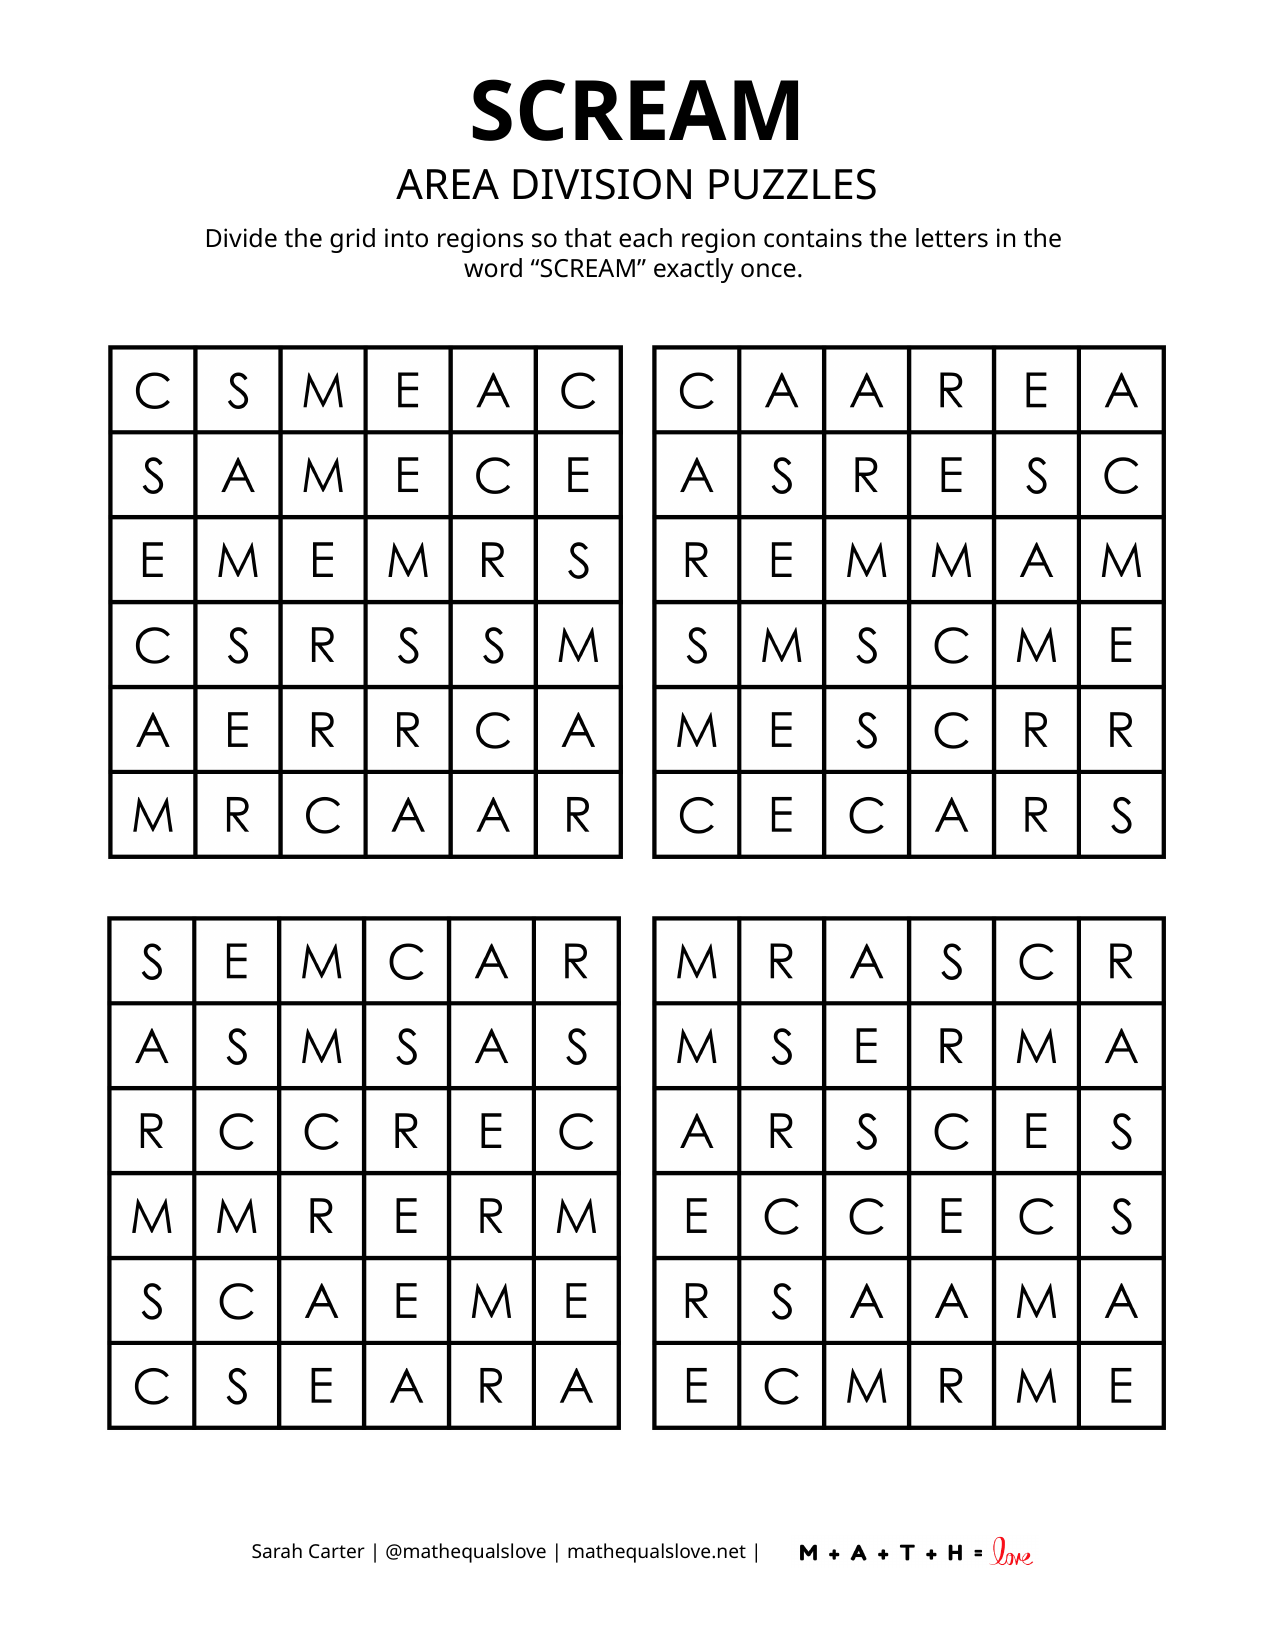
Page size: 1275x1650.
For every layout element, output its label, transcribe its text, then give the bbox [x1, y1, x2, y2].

text_box Divide the grid into regions so that each region contains the letters in the word “SCREAM” exactly once. [0, 214, 1275, 290]
picture [649, 342, 1169, 862]
picture [106, 342, 625, 862]
picture [790, 1534, 1039, 1569]
picture [649, 913, 1169, 1433]
picture [104, 913, 624, 1433]
text_box SCREAM AREA DIVISION PUZZLES [77, 50, 1198, 214]
text_box Sarah Carter | @mathequalslove | mathequalslove.net | [236, 1532, 1071, 1570]
